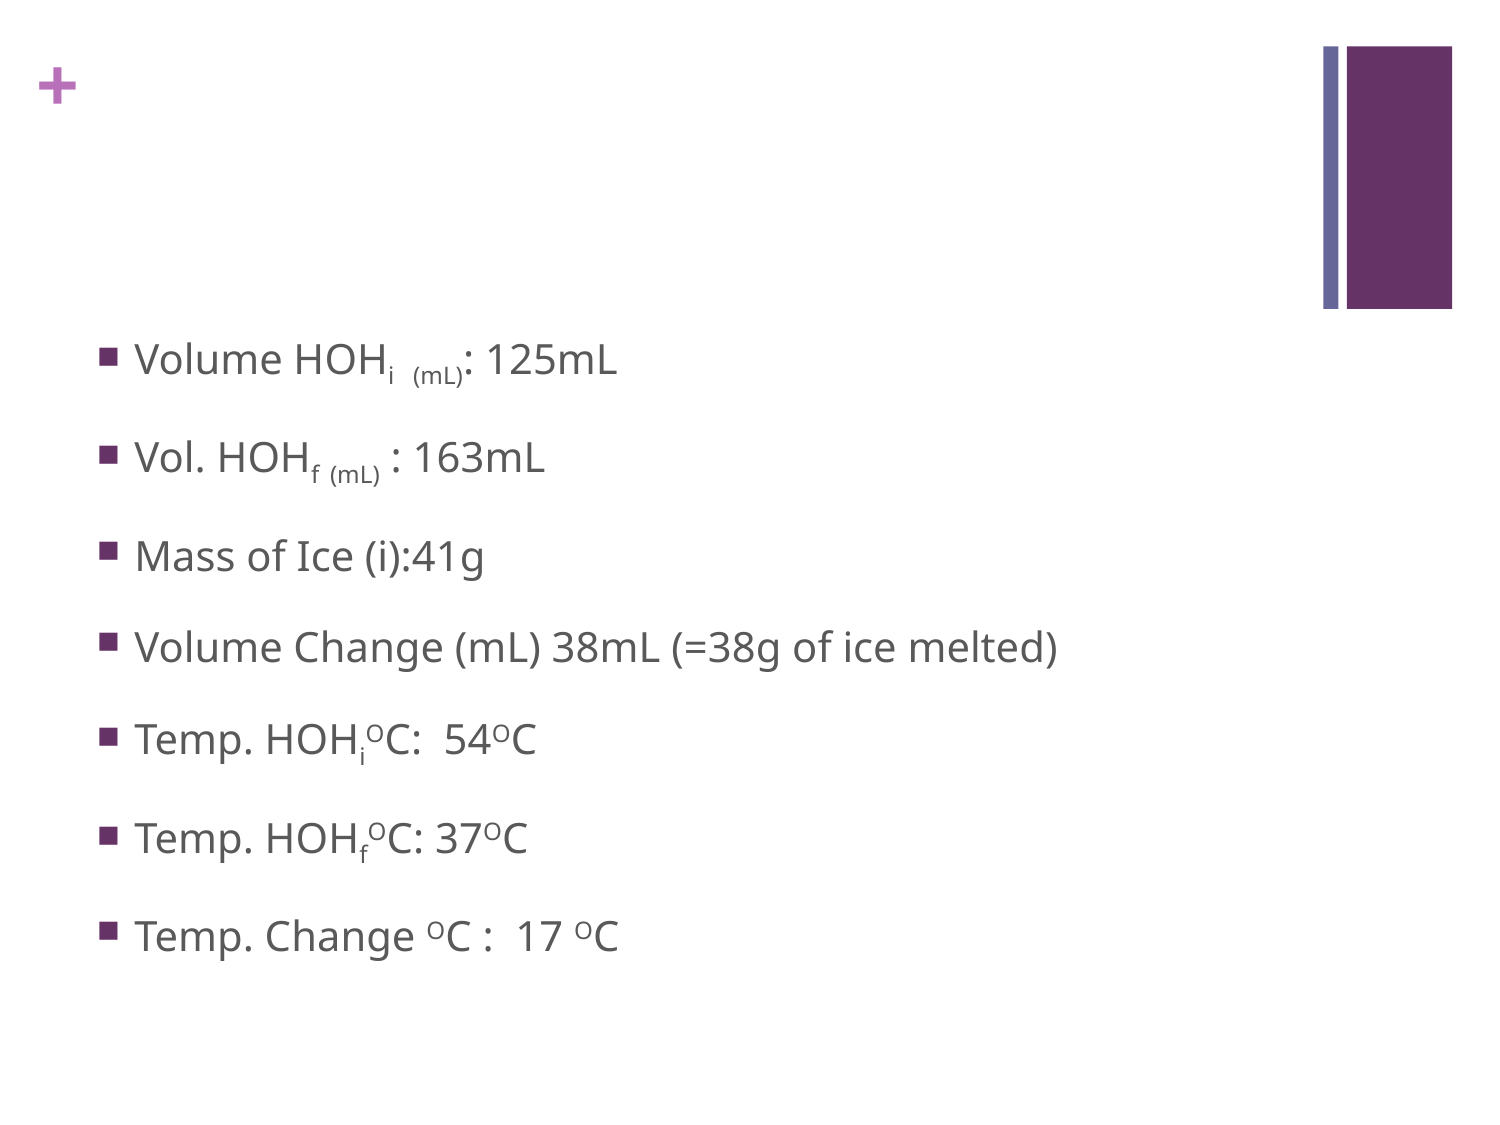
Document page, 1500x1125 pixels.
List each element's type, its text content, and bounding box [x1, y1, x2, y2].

list Volume HOHi (mL): 125mL Vol. HOHf (mL) : 163mL Mass of Ice (i):41g Volume Change (mL) 38mL (=38g of ice melted) Temp. HOHiOC: 54OC Temp. HOHfOC: 37OC Temp. Change OC : 17 OC [81, 324, 1322, 1005]
